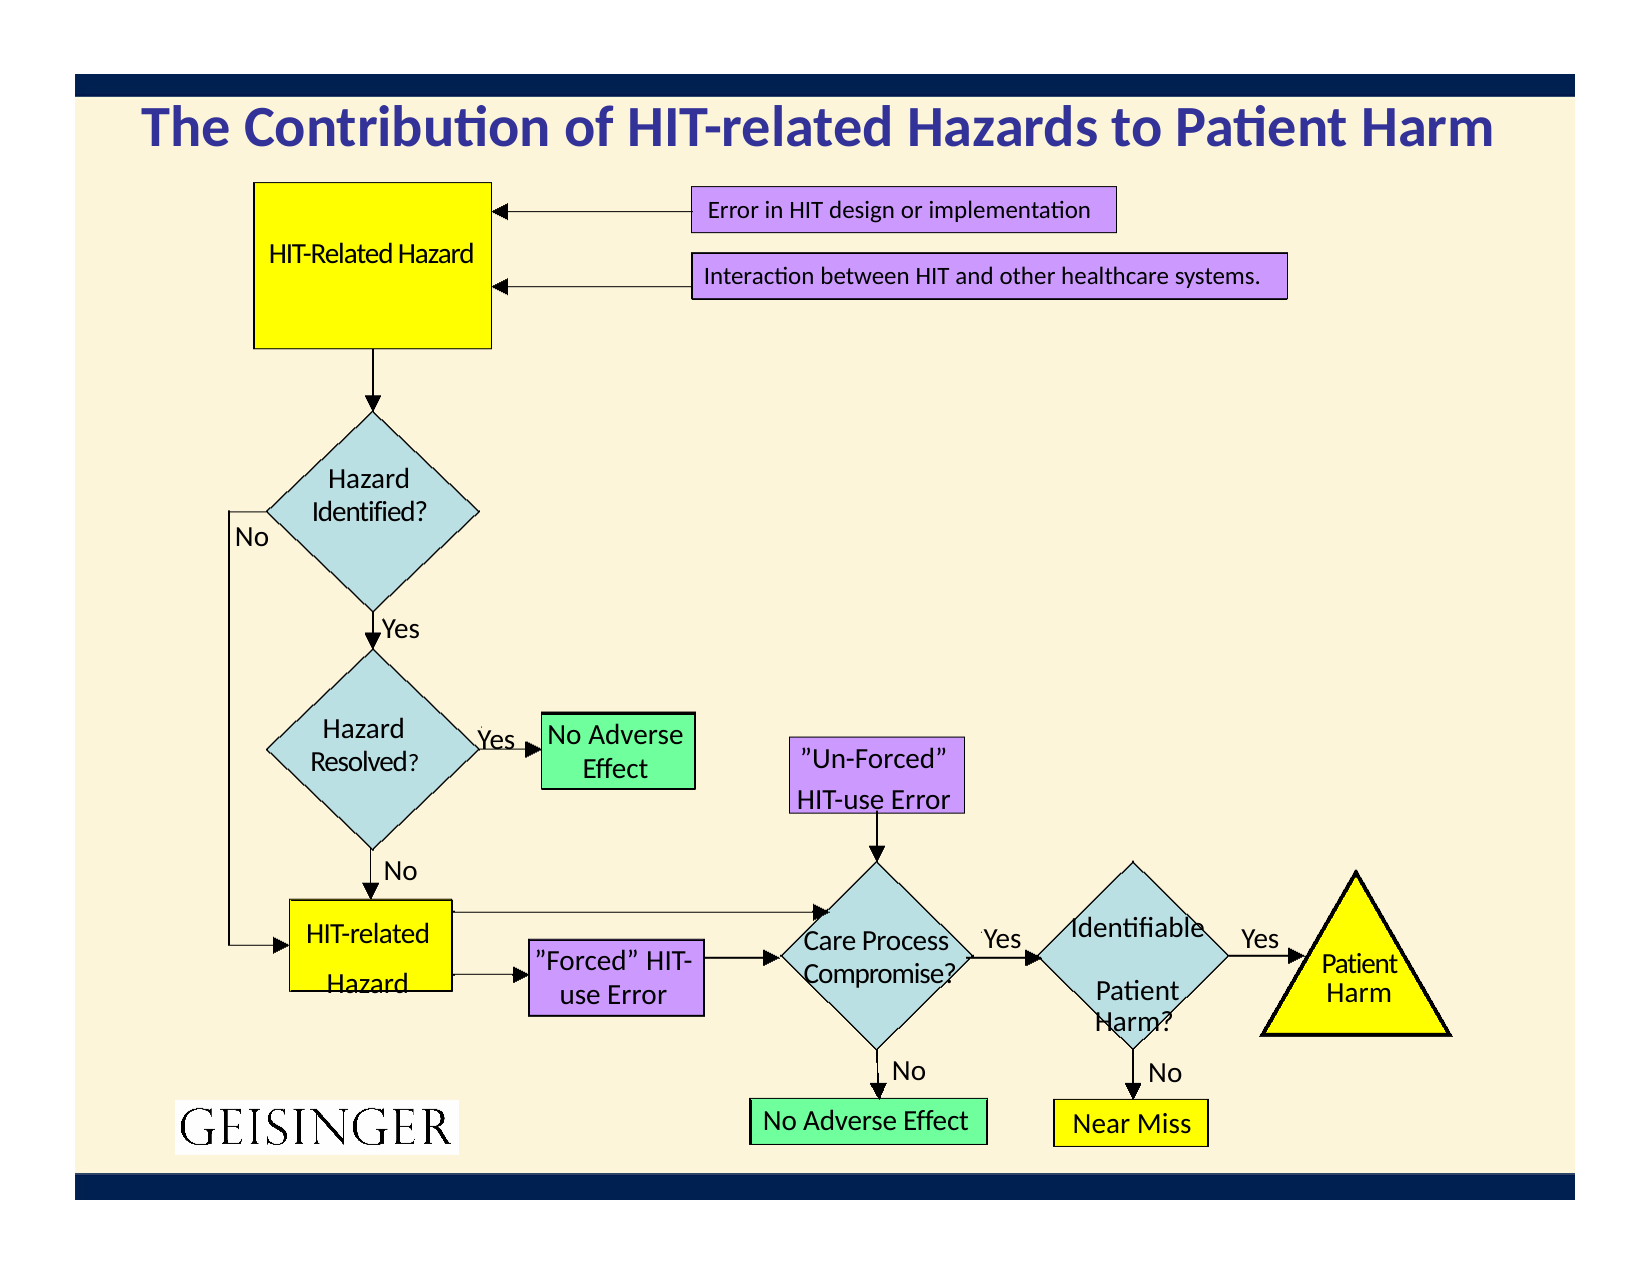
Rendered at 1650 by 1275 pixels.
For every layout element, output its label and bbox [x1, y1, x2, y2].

picture [74, 74, 1575, 1200]
